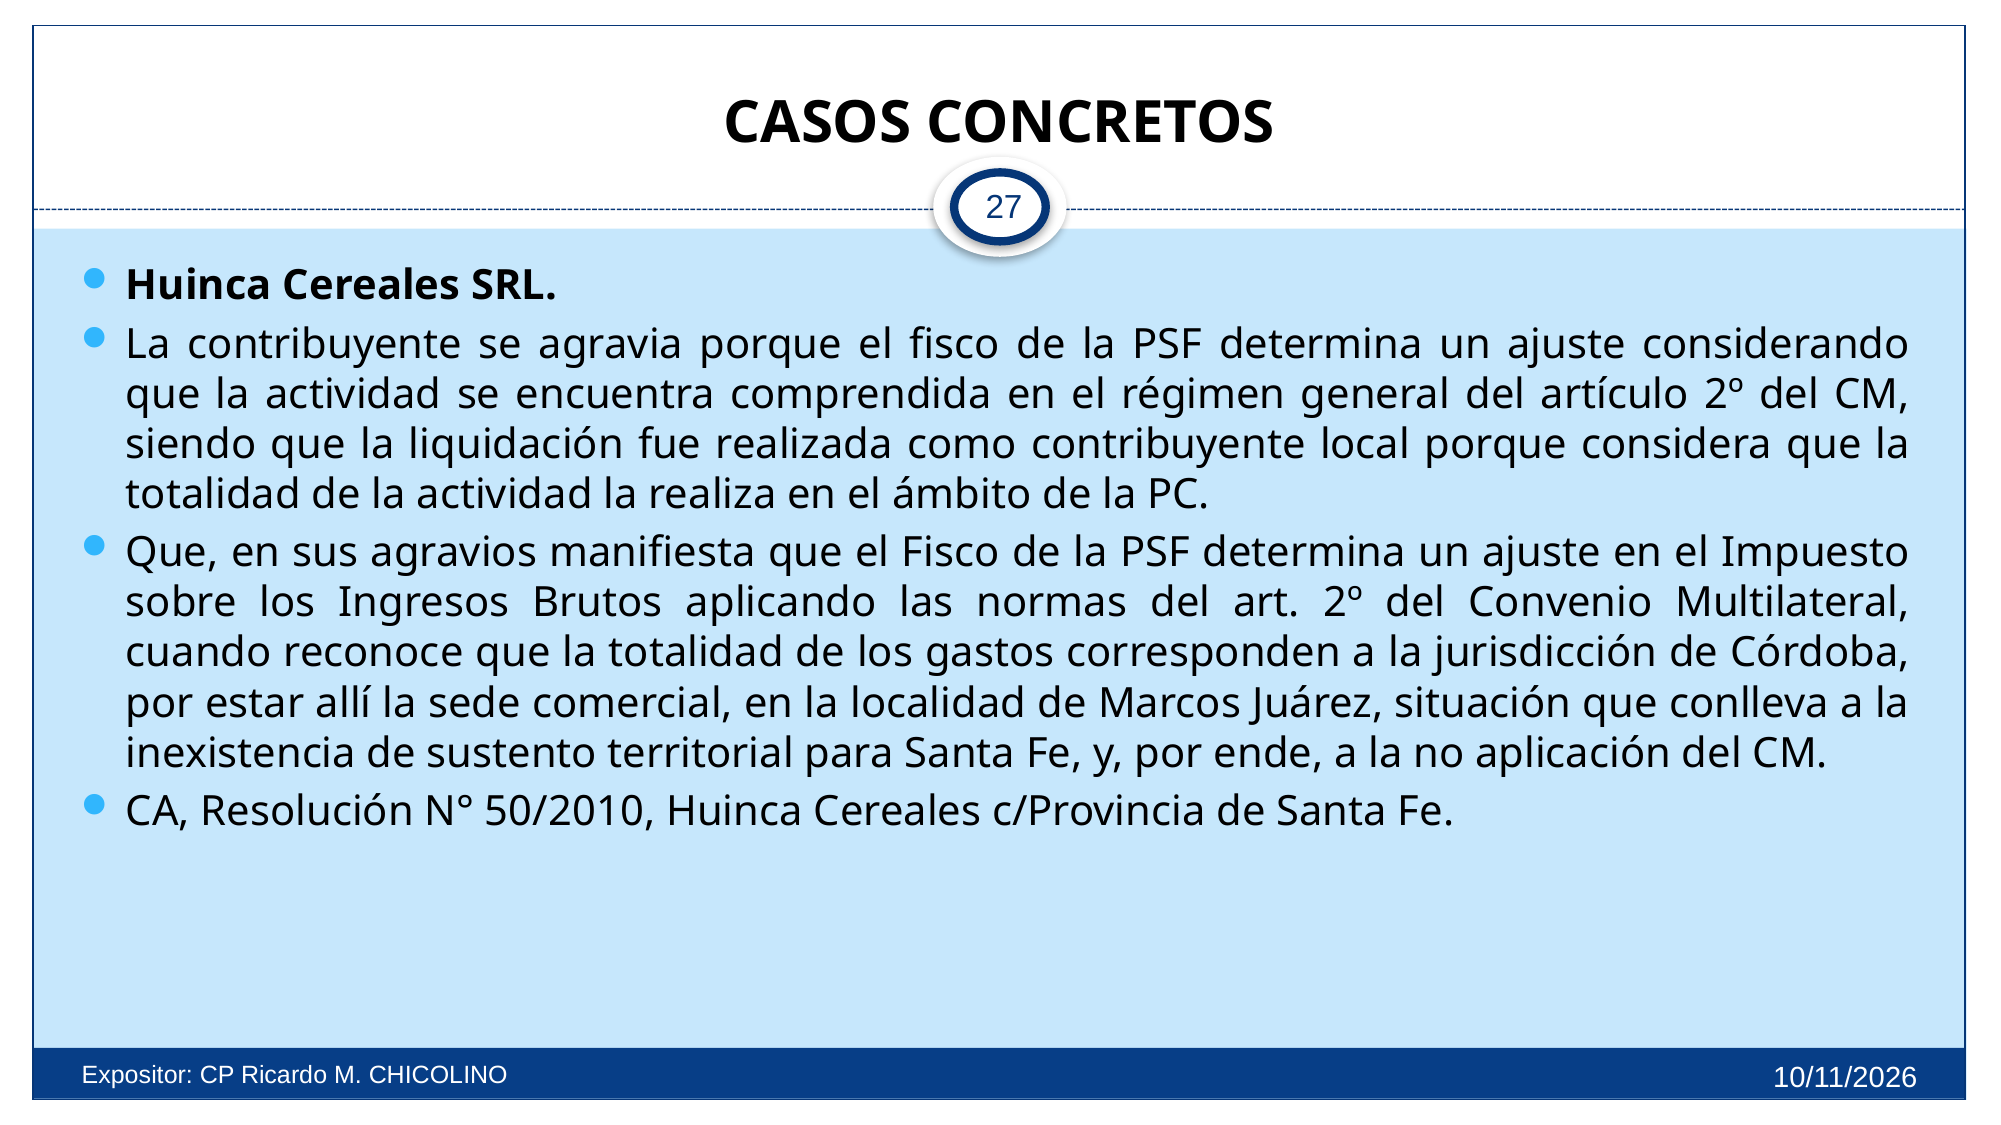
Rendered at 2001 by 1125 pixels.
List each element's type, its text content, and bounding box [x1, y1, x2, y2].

footer Expositor: CP Ricardo M. CHICOLINO [66, 1051, 850, 1112]
list Huinca Cereales SRL. La contribuyente se agravia porque el fisco de la PSF determina un ajuste considerando que la actividad se encuentra comprendida en el régimen general del artículo 2º del CM, siendo que la liquidación fue realizada como contribuyente local porque considera que la totalidad de la actividad la realiza en el ámbito de la PC. Que, en sus agravios manifiesta que el Fisco de la PSF determina un ajuste en el Impuesto sobre los Ingresos Brutos aplicando las normas del art. 2º del Convenio Multilateral, cuando reconoce que la totalidad de los gastos corresponden a la jurisdicción de Córdoba, por estar allí la sede comercial, en la localidad de Marcos Juárez, situación que conlleva a la inexistencia de sustento territorial para Santa Fe, y, por ende, a la no aplicación del CM. CA, Resolución N° 50/2010, Huinca Cereales c/Provincia de Santa Fe. [66, 250, 1926, 1001]
slide_number 27 [954, 168, 1055, 241]
title CASOS CONCRETOS [65, 37, 1933, 162]
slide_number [1266, 1050, 1933, 1111]
